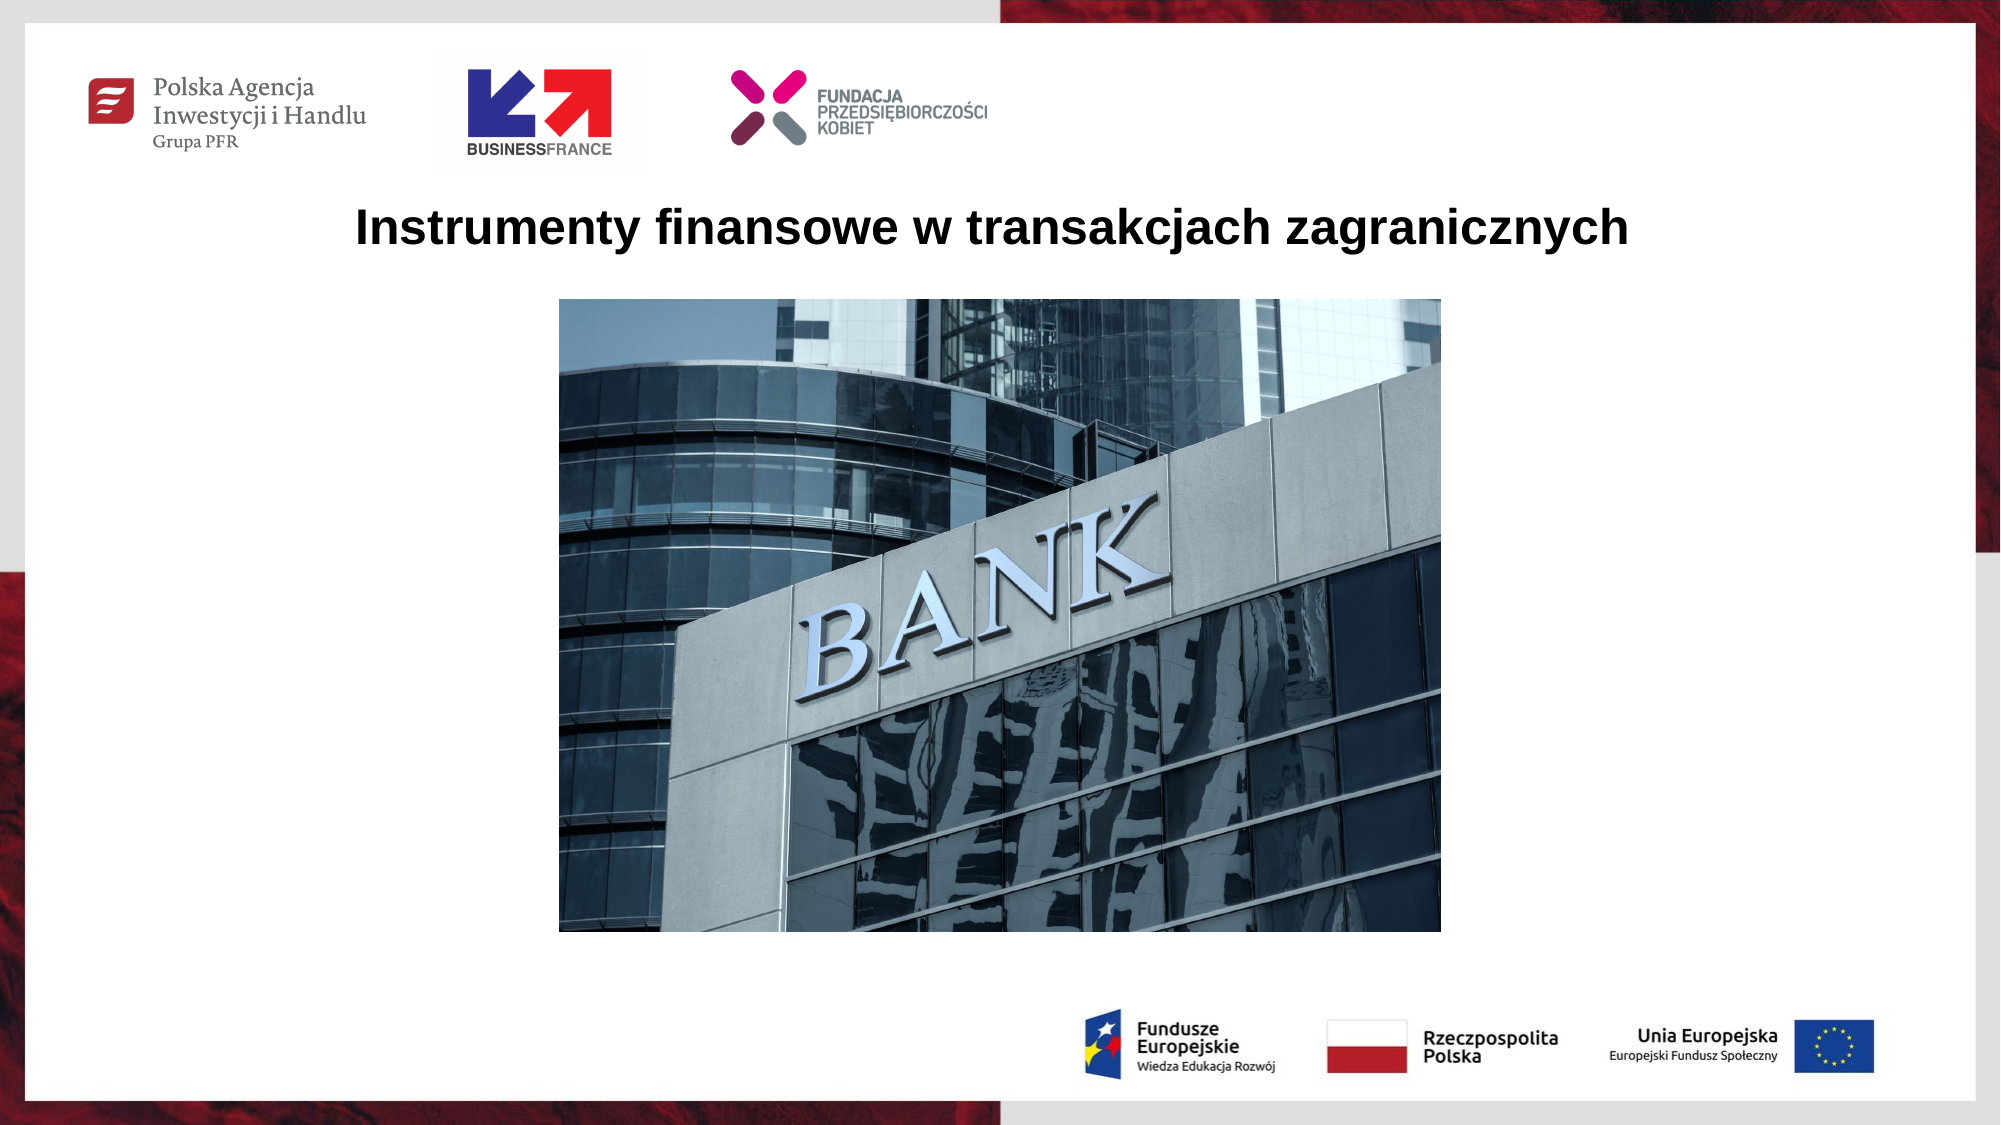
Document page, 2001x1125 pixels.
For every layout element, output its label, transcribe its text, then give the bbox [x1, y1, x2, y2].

list [137, 299, 1863, 1014]
picture [0, 0, 2001, 1125]
title Instrumenty finansowe w transakcjach zagranicznych [137, 119, 1863, 299]
